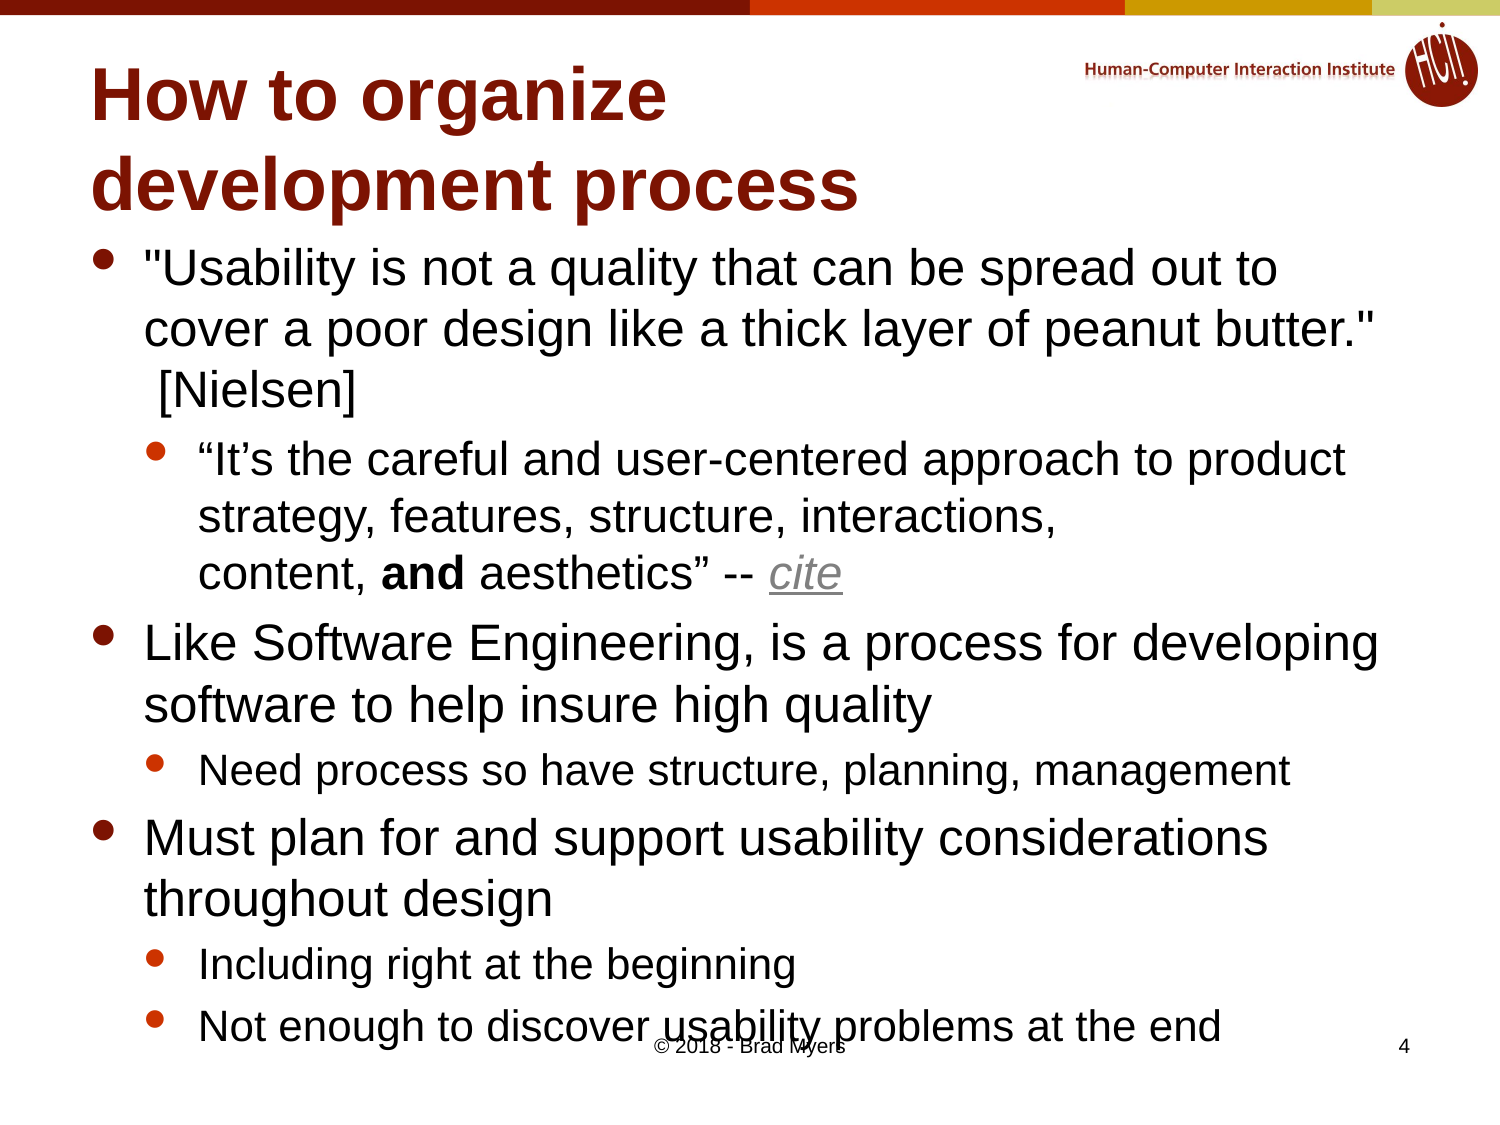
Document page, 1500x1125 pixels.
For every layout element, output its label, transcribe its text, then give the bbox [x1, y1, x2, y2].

title How to organize development process [74, 19, 1313, 226]
list "Usability is not a quality that can be spread out to cover a poor design like a thick layer of peanut butter." [Nielsen] “It’s the careful and user-centered approach to product strategy, features, structure, interactions, content, and aesthetics” -- cite Like Software Engineering, is a process for developing software to help insure high quality Need process so have structure, planning, management Must plan for and support usability considerations throughout design Including right at the beginning Not enough to discover usability problems at the end [74, 226, 1426, 1063]
footer © 2018 - Brad Myers [512, 1024, 988, 1101]
picture [1313, 22, 1478, 107]
slide_number 4 [1074, 1024, 1426, 1101]
